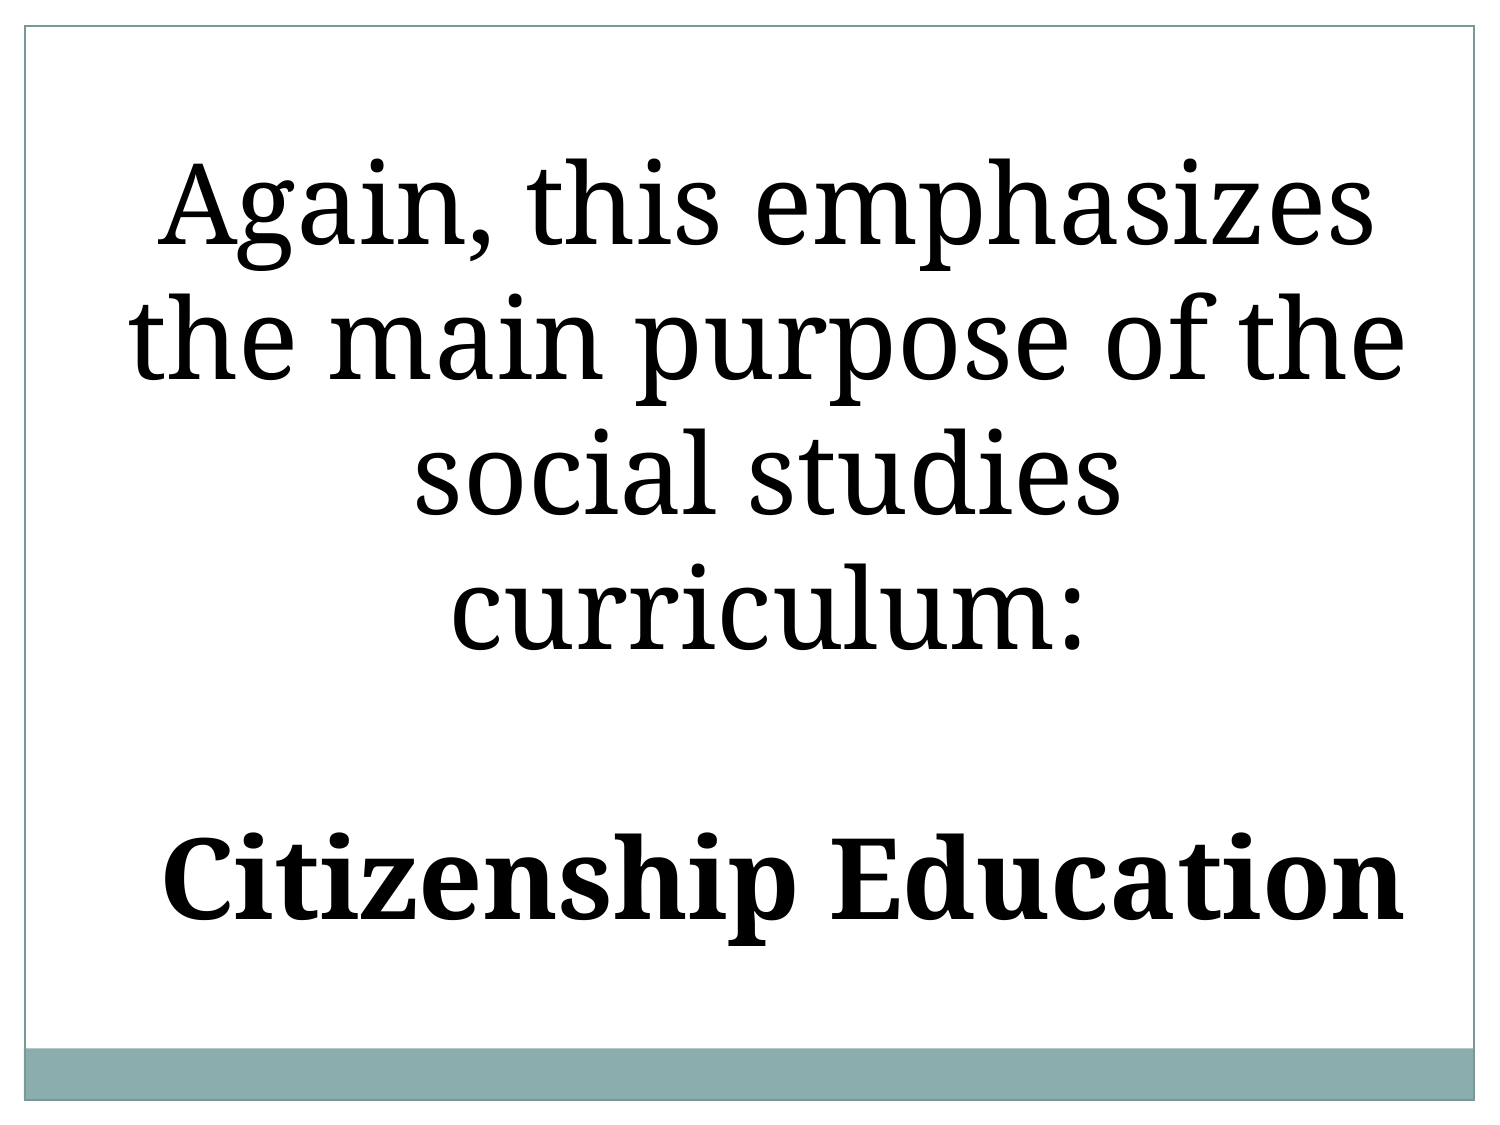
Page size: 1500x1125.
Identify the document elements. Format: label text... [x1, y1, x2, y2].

text_box Again, this emphasizes the main purpose of the social studies curriculum: Citizenship Education [99, 124, 1438, 950]
